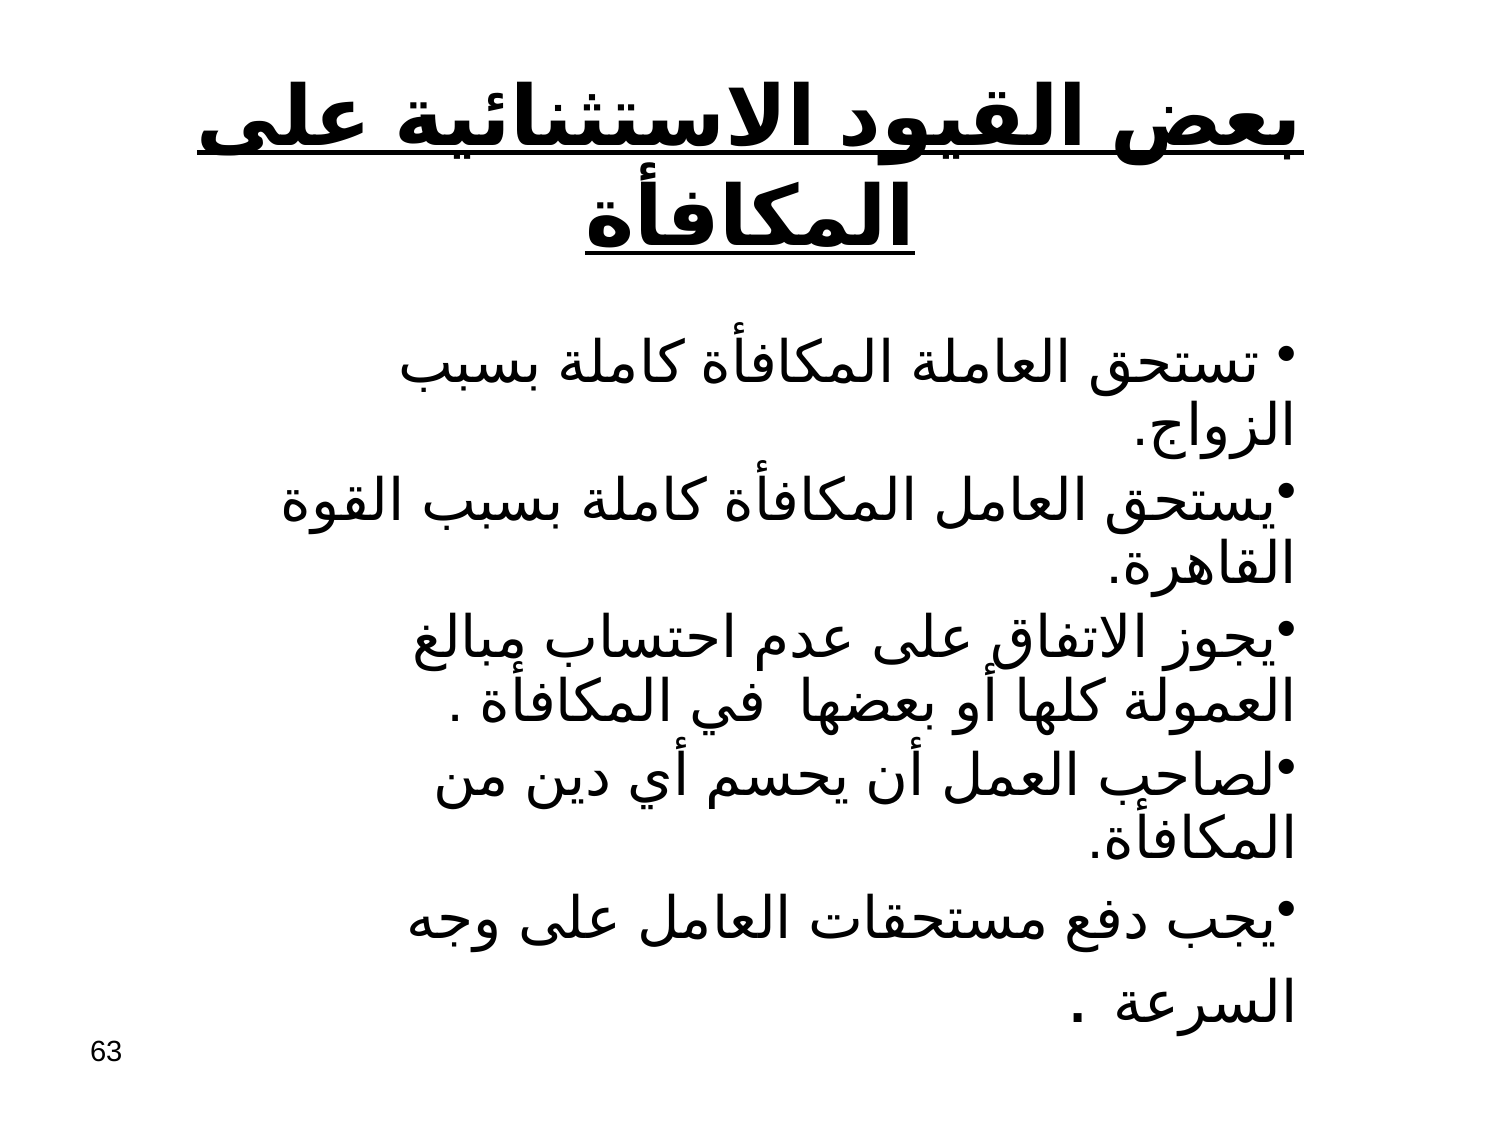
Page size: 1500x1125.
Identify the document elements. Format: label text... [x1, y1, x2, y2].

title بعض القيود الاستثنائية على المكافأة [112, 99, 1388, 226]
subtitle تستحق العاملة المكافأة كاملة بسبب الزواج. يستحق العامل المكافأة كاملة بسبب القوة القاهرة. يجوز الاتفاق على عدم احتساب مبالغ العمولة كلها أو بعضها في المكافأة . لصاحب العمل أن يحسم أي دين من المكافأة. يجب دفع مستحقات العامل على وجه السرعة . [237, 324, 1313, 851]
slide_number 63 [74, 1024, 426, 1103]
